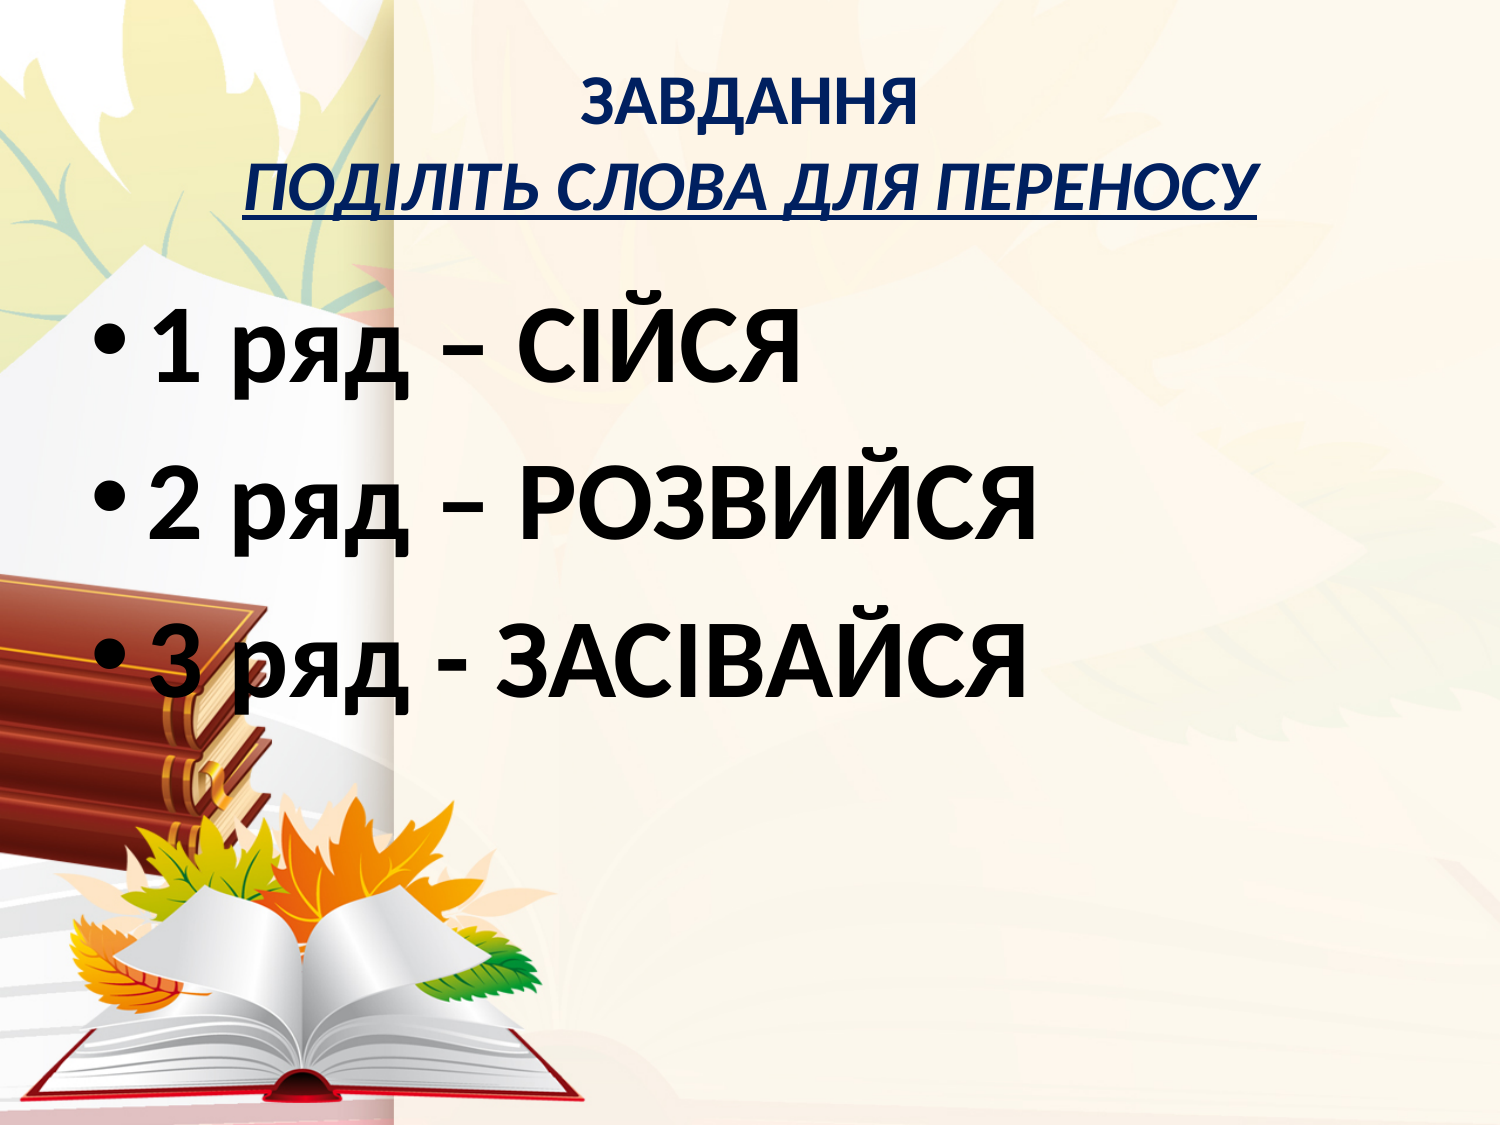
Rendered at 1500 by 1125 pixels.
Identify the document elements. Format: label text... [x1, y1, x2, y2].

title ЗАВДАННЯ ПОДІЛІТЬ СЛОВА ДЛЯ ПЕРЕНОСУ [75, 45, 1425, 233]
list 1 ряд – СІЙСЯ 2 ряд – РОЗВИЙСЯ 3 ряд - ЗАСІВАЙСЯ [75, 262, 1425, 1013]
picture [0, 0, 1500, 1125]
